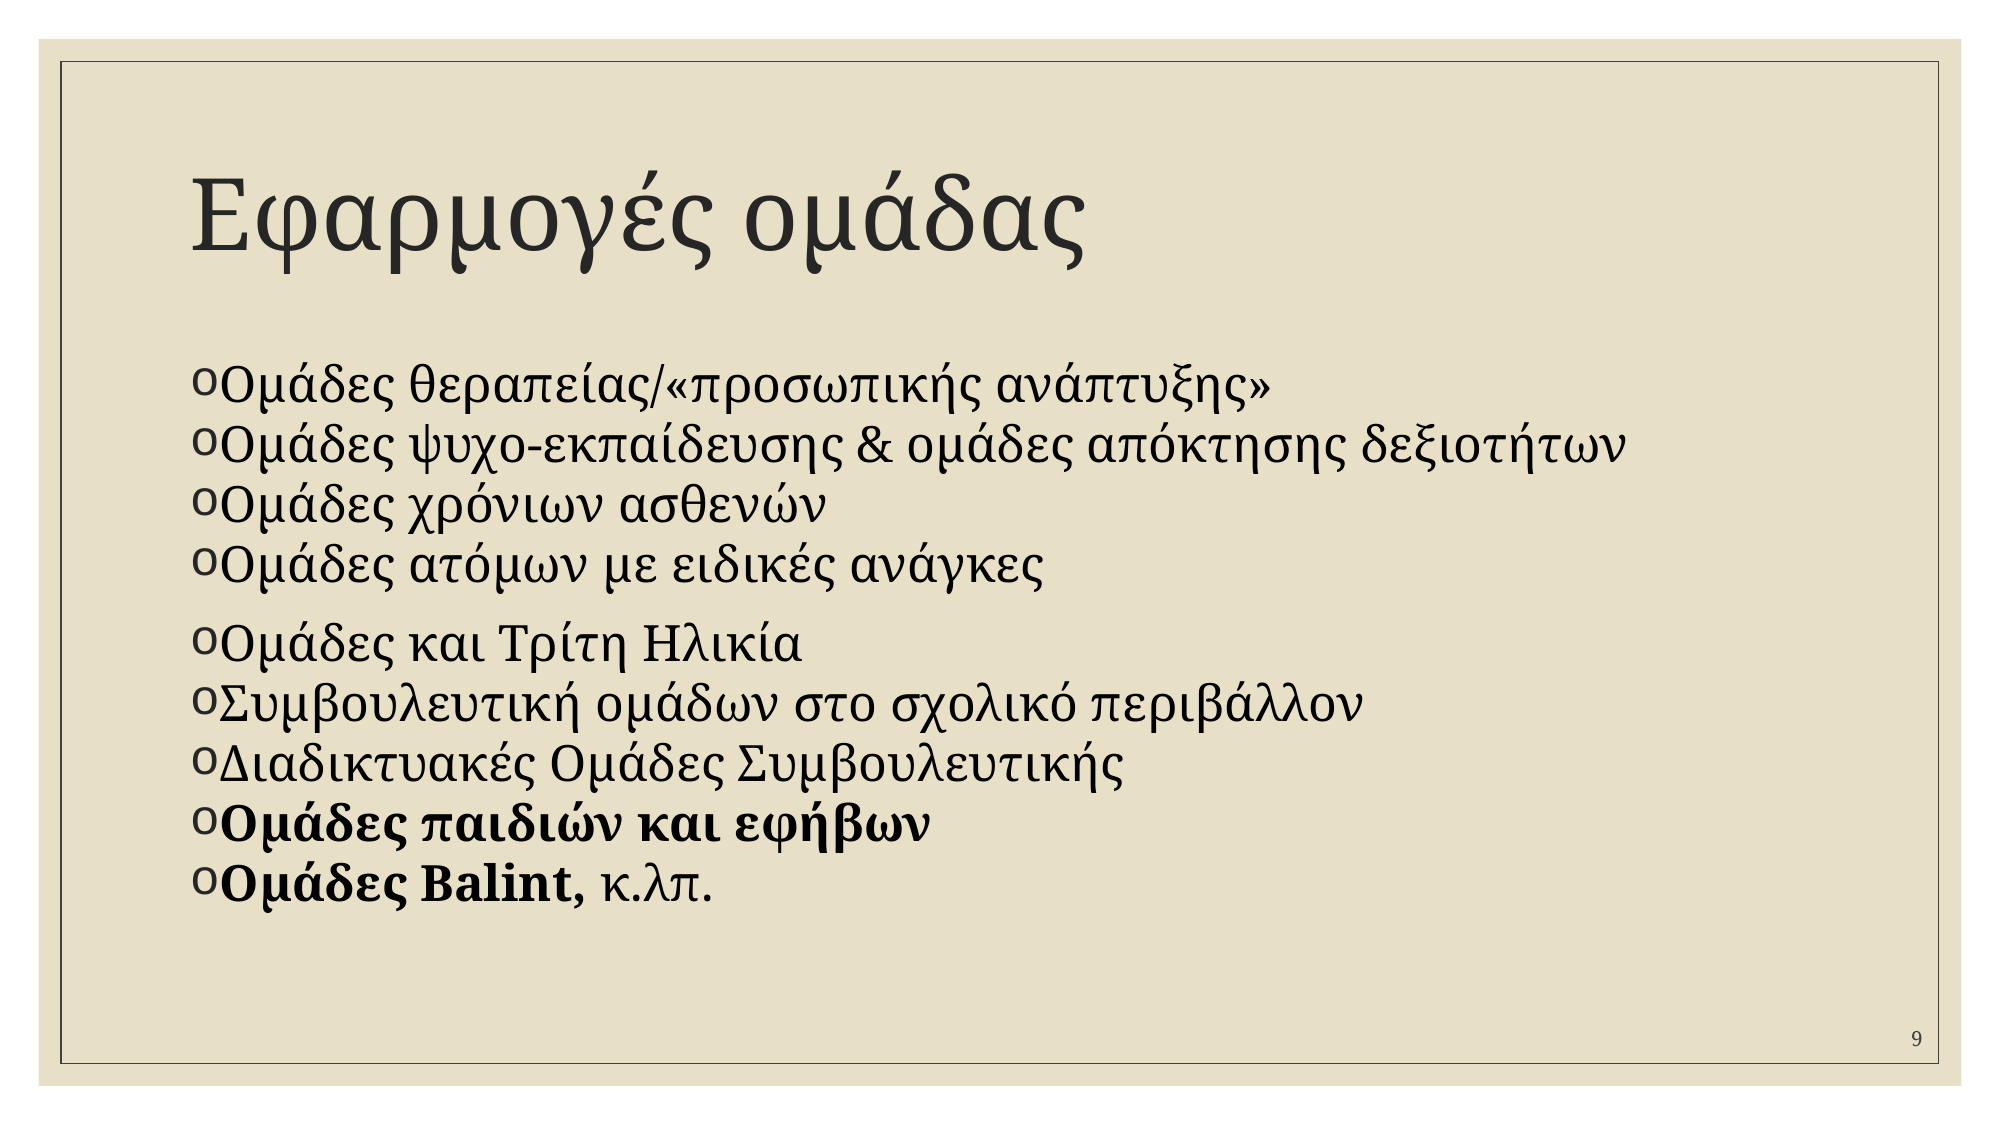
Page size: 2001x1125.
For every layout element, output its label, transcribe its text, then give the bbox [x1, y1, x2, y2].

title Εφαρμογές ομάδας [174, 105, 1825, 331]
slide_number 9 [1697, 1019, 1938, 1062]
list Ομάδες θεραπείας/«προσωπικής ανάπτυξης» Ομάδες ψυχο-εκπαίδευσης & ομάδες απόκτησης δεξιοτήτων Ομάδες χρόνιων ασθενών Ομάδες ατόμων με ειδικές ανάγκες Ομάδες και Τρίτη Ηλικία Συμβουλευτική ομάδων στο σχολικό περιβάλλον Διαδικτυακές Ομάδες Συμβουλευτικής Ομάδες παιδιών και εφήβων Ομάδες Balint, κ.λπ. [174, 345, 1825, 990]
